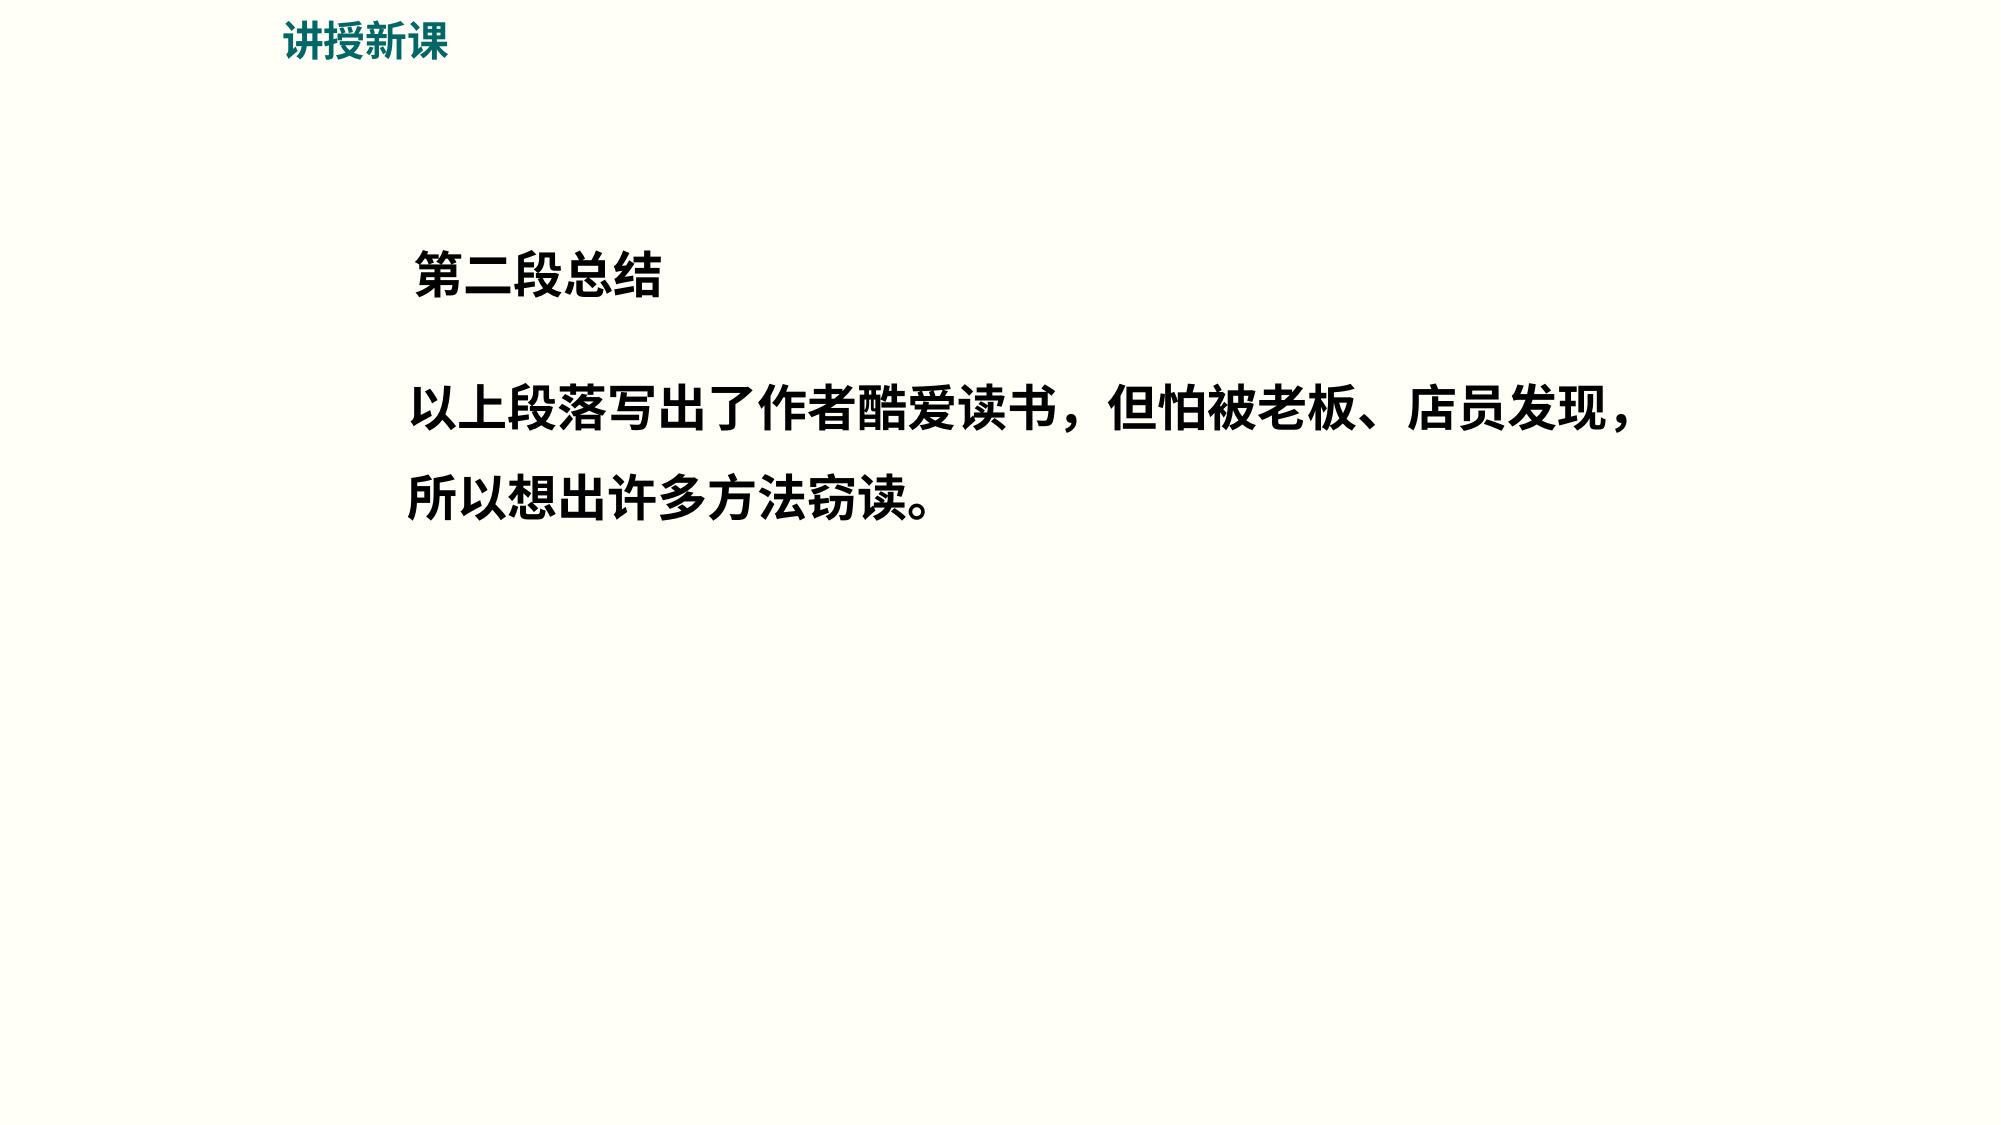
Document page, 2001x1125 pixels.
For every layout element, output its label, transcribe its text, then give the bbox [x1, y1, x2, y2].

text_box 以上段落写出了作者酷爱读书，但怕被老板、店员发现，所以想出许多方法窃读。 [392, 339, 1666, 535]
text_box 第二段总结 [398, 235, 679, 311]
text_box 讲授新课 [267, 7, 480, 73]
